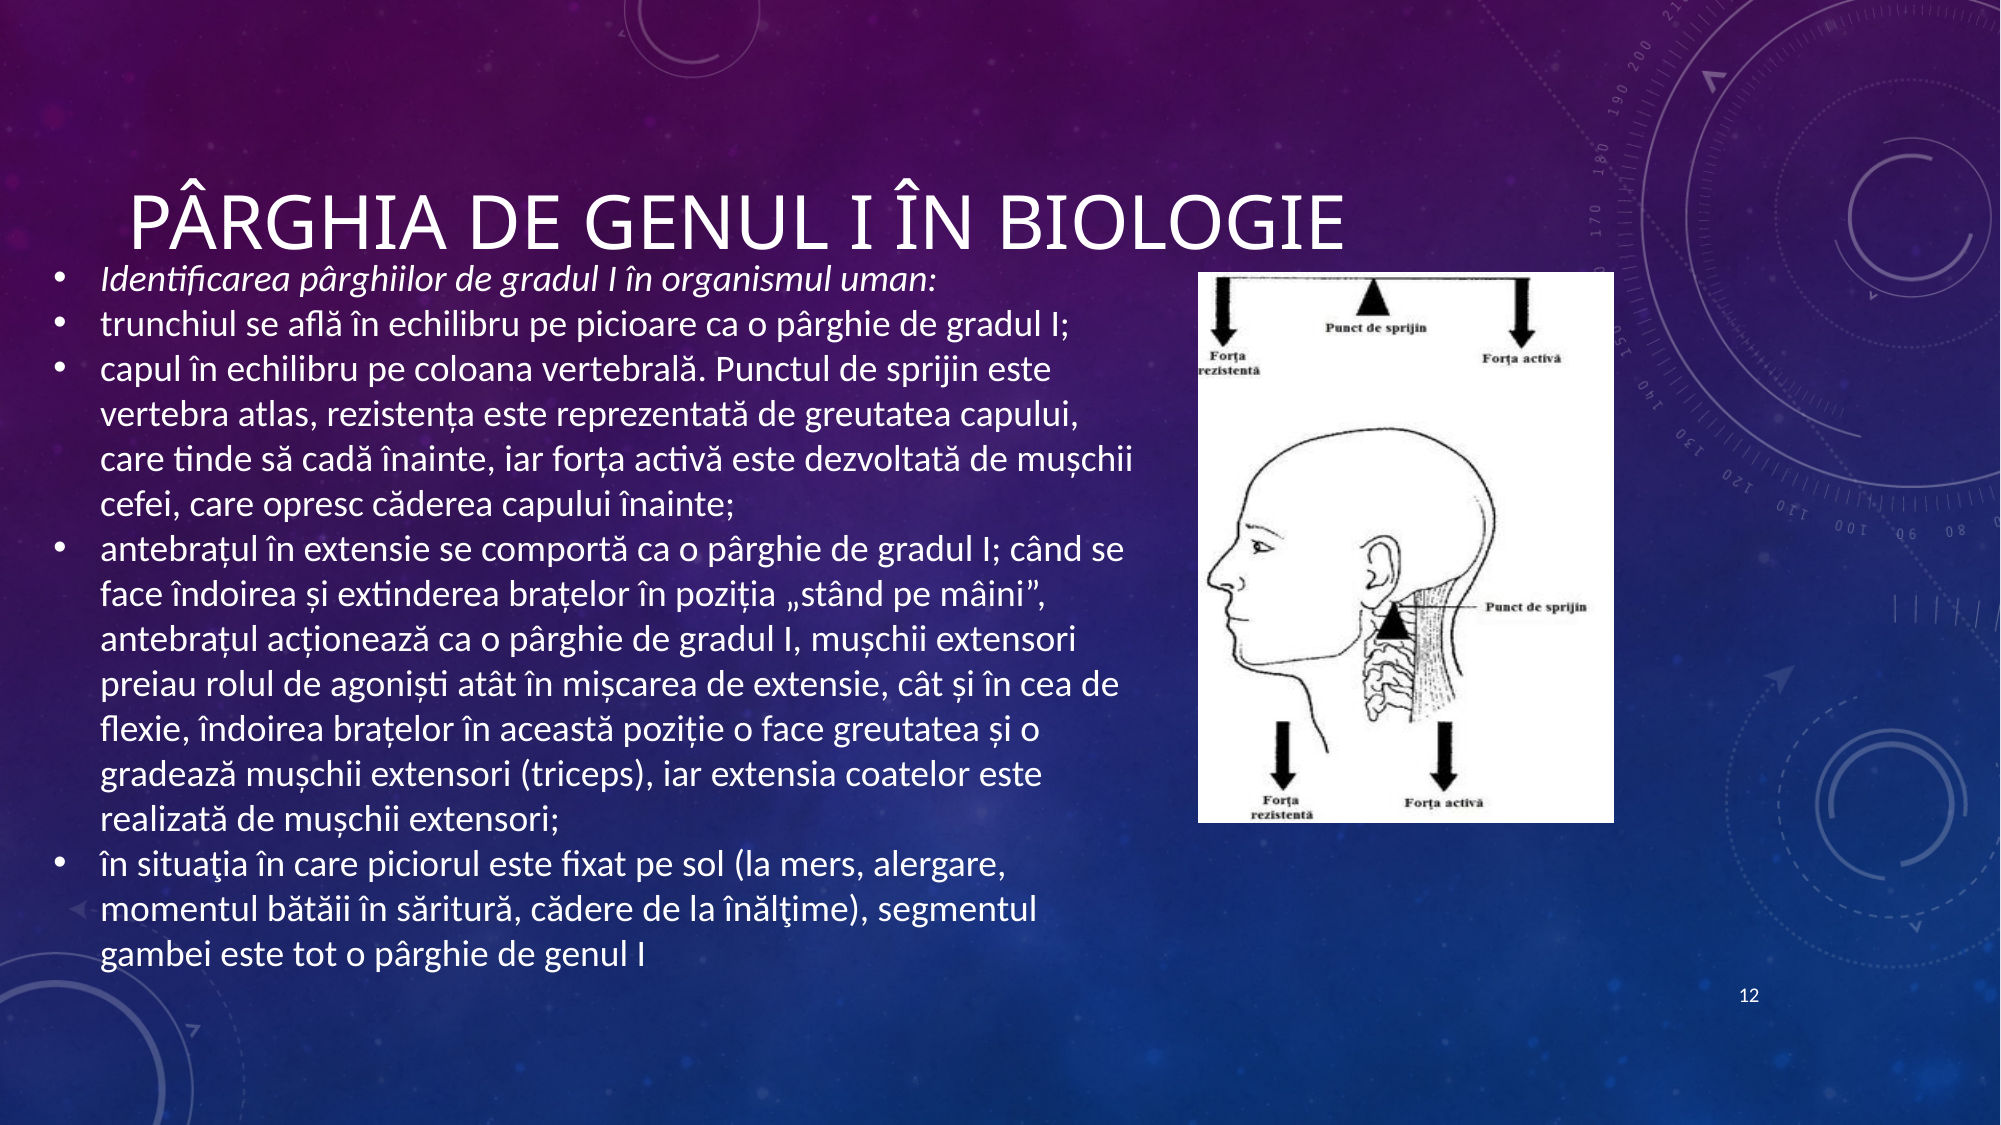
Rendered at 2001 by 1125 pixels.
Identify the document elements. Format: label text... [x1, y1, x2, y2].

text_box Identificarea pârghiilor de gradul I în organismul uman: trunchiul se află în echilibru pe picioare ca o pârghie de gradul I; capul în echilibru pe coloana vertebrală. Punctul de sprijin este vertebra atlas, rezistenţa este reprezentată de greutatea capului, care tinde să cadă înainte, iar forţa activă este dezvoltată de muşchii cefei, care opresc căderea capului înainte; antebraţul în extensie se comportă ca o pârghie de gradul I; când se face îndoirea şi extinderea braţelor în poziţia „stând pe mâini”, antebraţul acţionează ca o pârghie de gradul I, muşchii extensori preiau rolul de agonişti atât în mişcarea de extensie, cât şi în cea de flexie, îndoirea braţelor în această poziţie o face greutatea şi o gradează muşchii extensori (triceps), iar extensia coatelor este realizată de muşchii extensori; în situaţia în care piciorul este fixat pe sol (la mers, alergare, momentul bătăii în săritură, cădere de la înălţime), segmentul gambei este tot o pârghie de genul I [38, 246, 1166, 982]
title PÂrghia de genul i În biologie [112, 99, 1775, 339]
slide_number 12 [1684, 963, 1775, 1025]
picture [0, 0, 2001, 1125]
